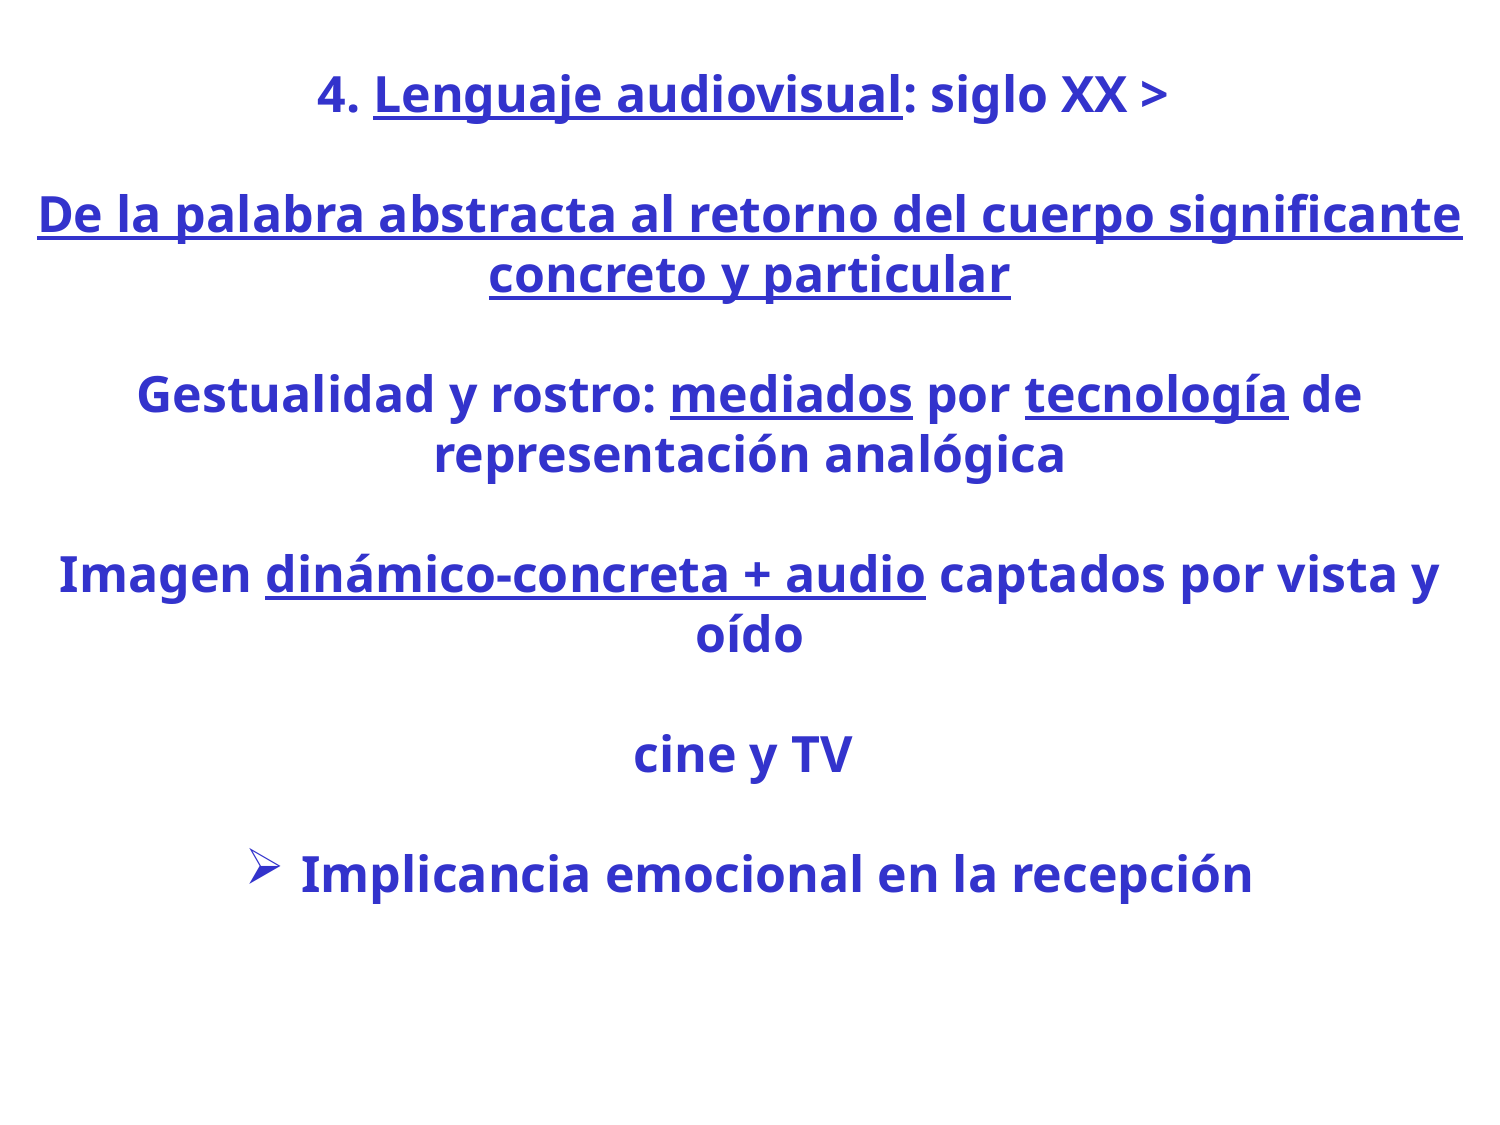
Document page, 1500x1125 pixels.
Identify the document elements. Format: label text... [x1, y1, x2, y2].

text_box 4. Lenguaje audiovisual: siglo XX > De la palabra abstracta al retorno del cuerpo significante concreto y particular Gestualidad y rostro: mediados por tecnología de representación analógica Imagen dinámico-concreta + audio captados por vista y oído cine y TV Implicancia emocional en la recepción [11, 55, 1489, 970]
